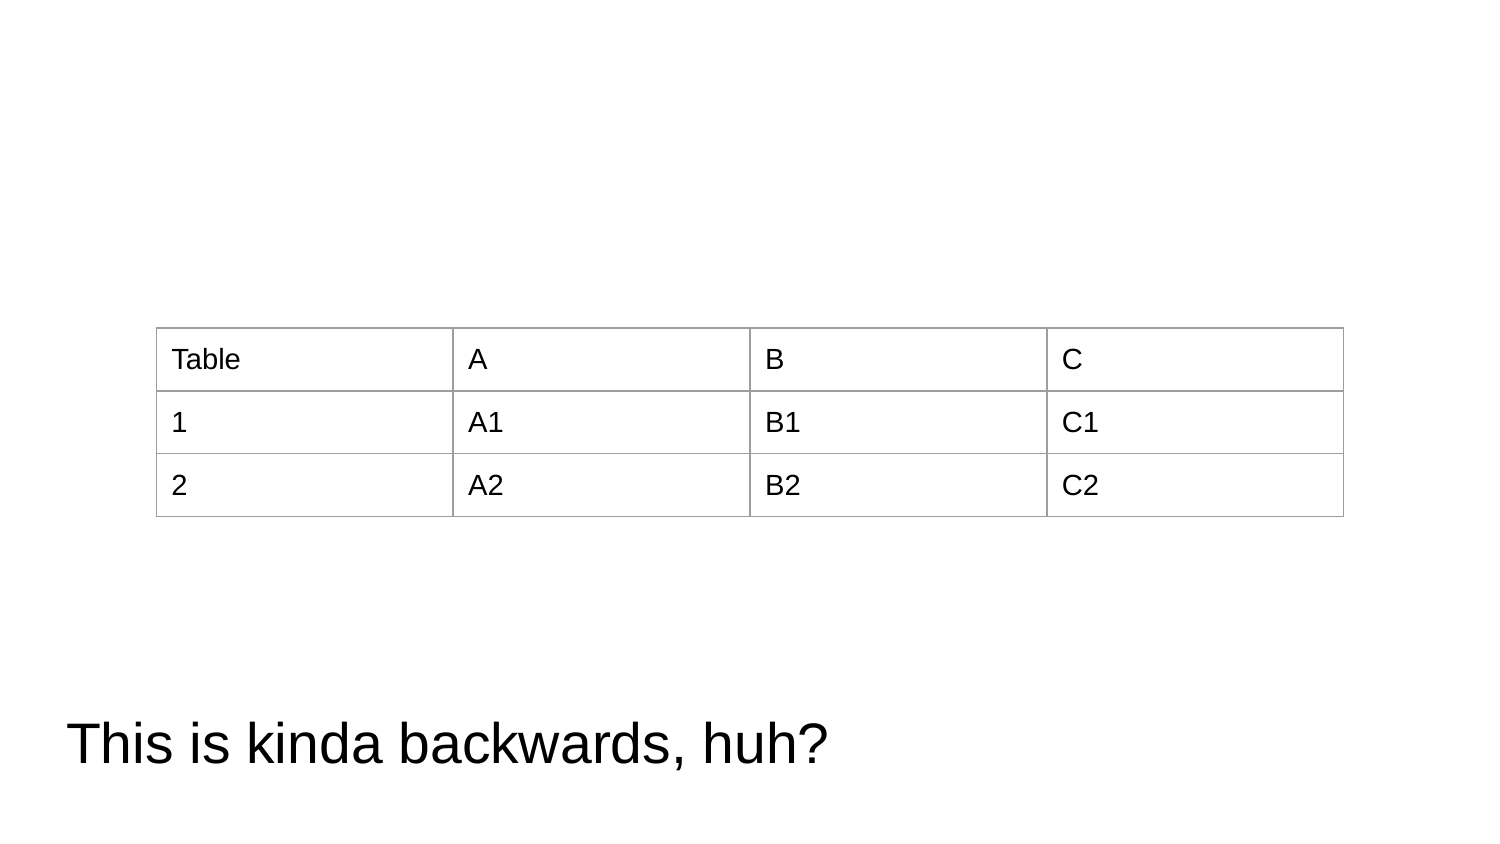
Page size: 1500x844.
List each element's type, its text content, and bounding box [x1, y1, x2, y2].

table_cell C1 [1048, 392, 1343, 453]
title This is kinda backwards, huh? [51, 697, 1449, 791]
table_header C [1048, 329, 1343, 390]
table_header A [454, 329, 749, 390]
table_cell A1 [454, 392, 749, 453]
table_header B [751, 329, 1046, 390]
table_header Table [157, 329, 452, 390]
table_cell B2 [751, 454, 1046, 516]
table_cell C2 [1048, 454, 1343, 516]
table_cell 2 [157, 454, 452, 516]
table_cell B1 [751, 392, 1046, 453]
table_cell 1 [157, 392, 452, 453]
table_cell A2 [454, 454, 749, 516]
